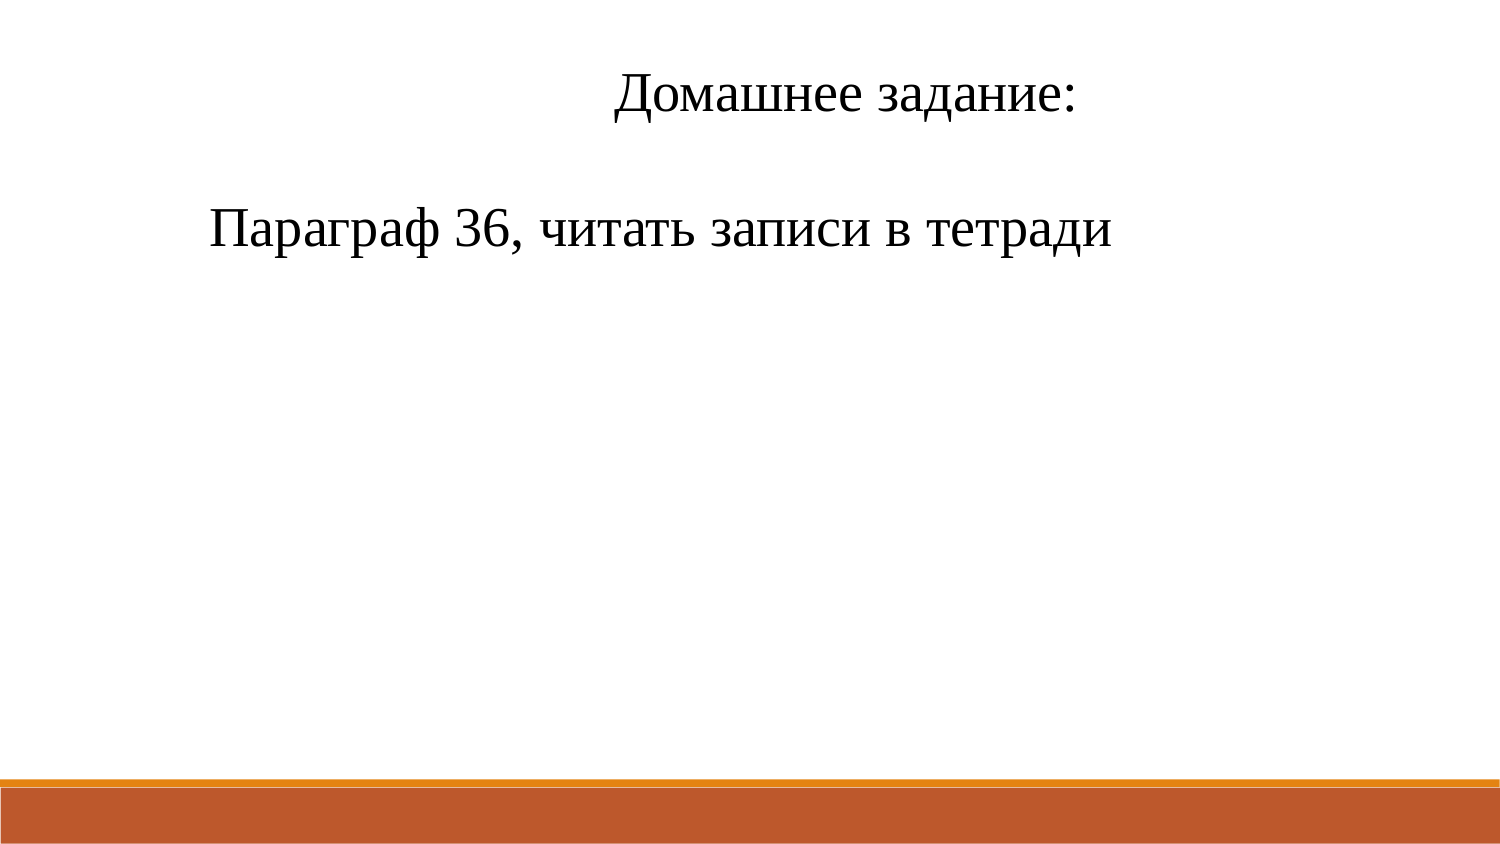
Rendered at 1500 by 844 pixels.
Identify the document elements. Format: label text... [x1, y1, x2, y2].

text_box Домашнее задание: Параграф 36, читать записи в тетради [194, 47, 1430, 333]
